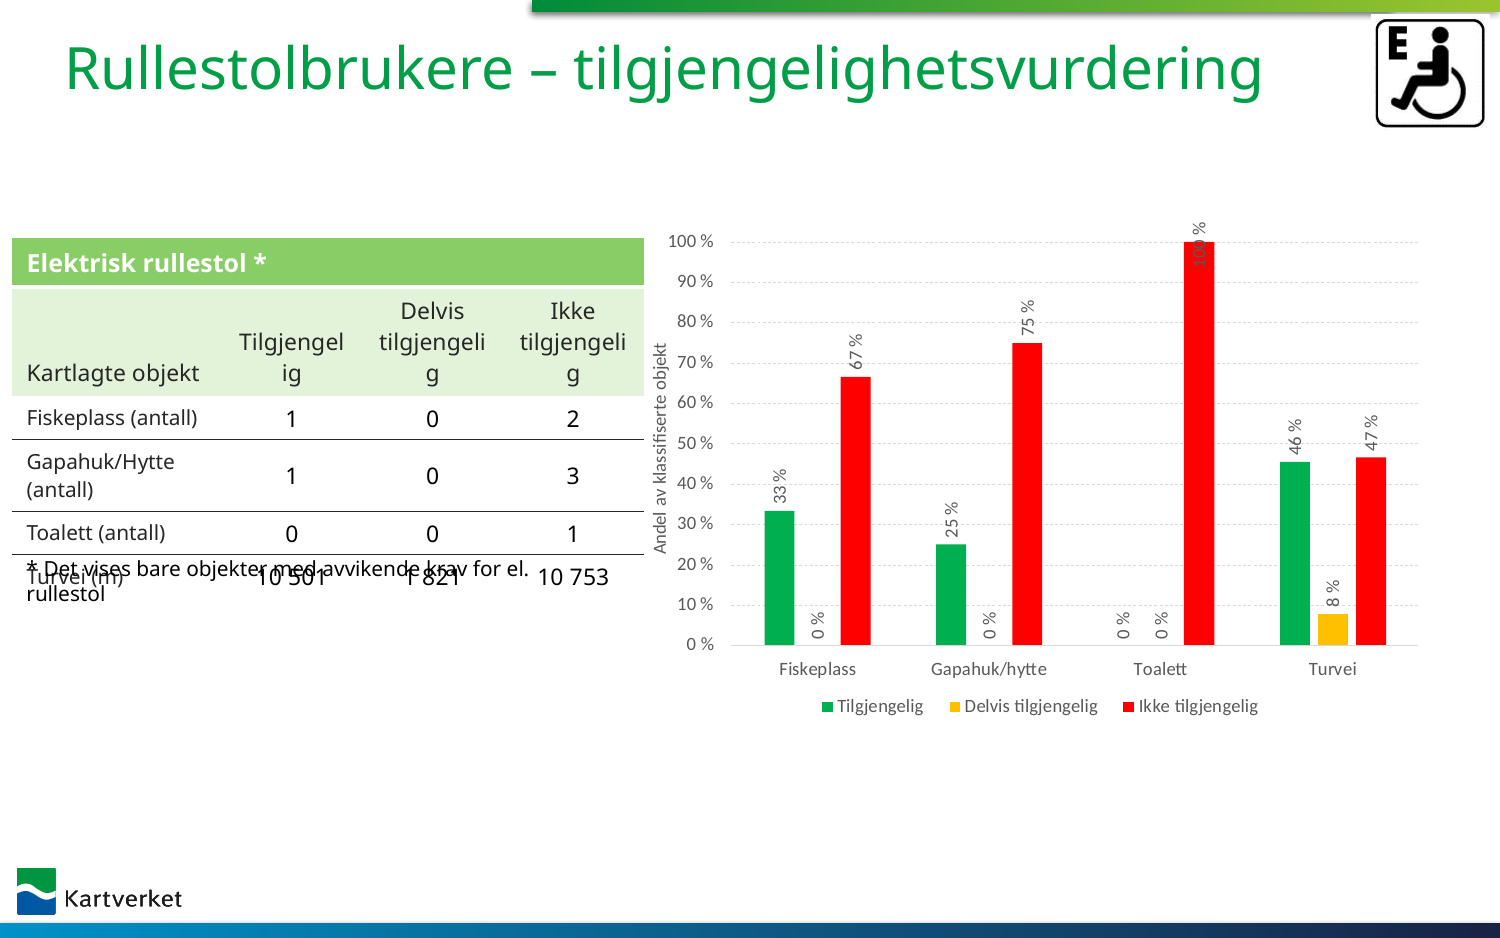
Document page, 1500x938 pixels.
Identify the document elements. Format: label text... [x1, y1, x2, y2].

picture [643, 218, 1429, 728]
table_cell Tilgjengelig [222, 289, 362, 396]
text_box Rullestolbrukere – tilgjengelighetsvurdering [49, 12, 1372, 109]
table_cell 0 [362, 512, 503, 548]
table_cell 1 [503, 512, 638, 554]
table_cell Toalett (antall) [12, 512, 222, 548]
table_cell Fiskeplass (antall) [12, 396, 222, 439]
table_header Elektrisk rullestol * [12, 238, 638, 285]
table_cell 0 [362, 396, 503, 439]
table_cell 0 [222, 512, 362, 548]
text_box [1371, 13, 1491, 133]
table_cell 3 [503, 440, 638, 511]
table_cell Ikke tilgjengelig [503, 289, 638, 396]
table_cell Delvis tilgjengelig [362, 289, 503, 396]
table_cell 1 [222, 440, 362, 511]
table_cell Gapahuk/Hytte (antall) [12, 440, 222, 511]
table_cell 10 753 [597, 555, 638, 598]
table_cell 2 [503, 396, 638, 439]
table_cell 1 [222, 396, 362, 439]
text_box * Det vises bare objekter med avvikende krav for el. rullestol [11, 548, 597, 613]
table_cell 0 [362, 440, 503, 511]
table_cell Kartlagte objekt [12, 289, 222, 396]
